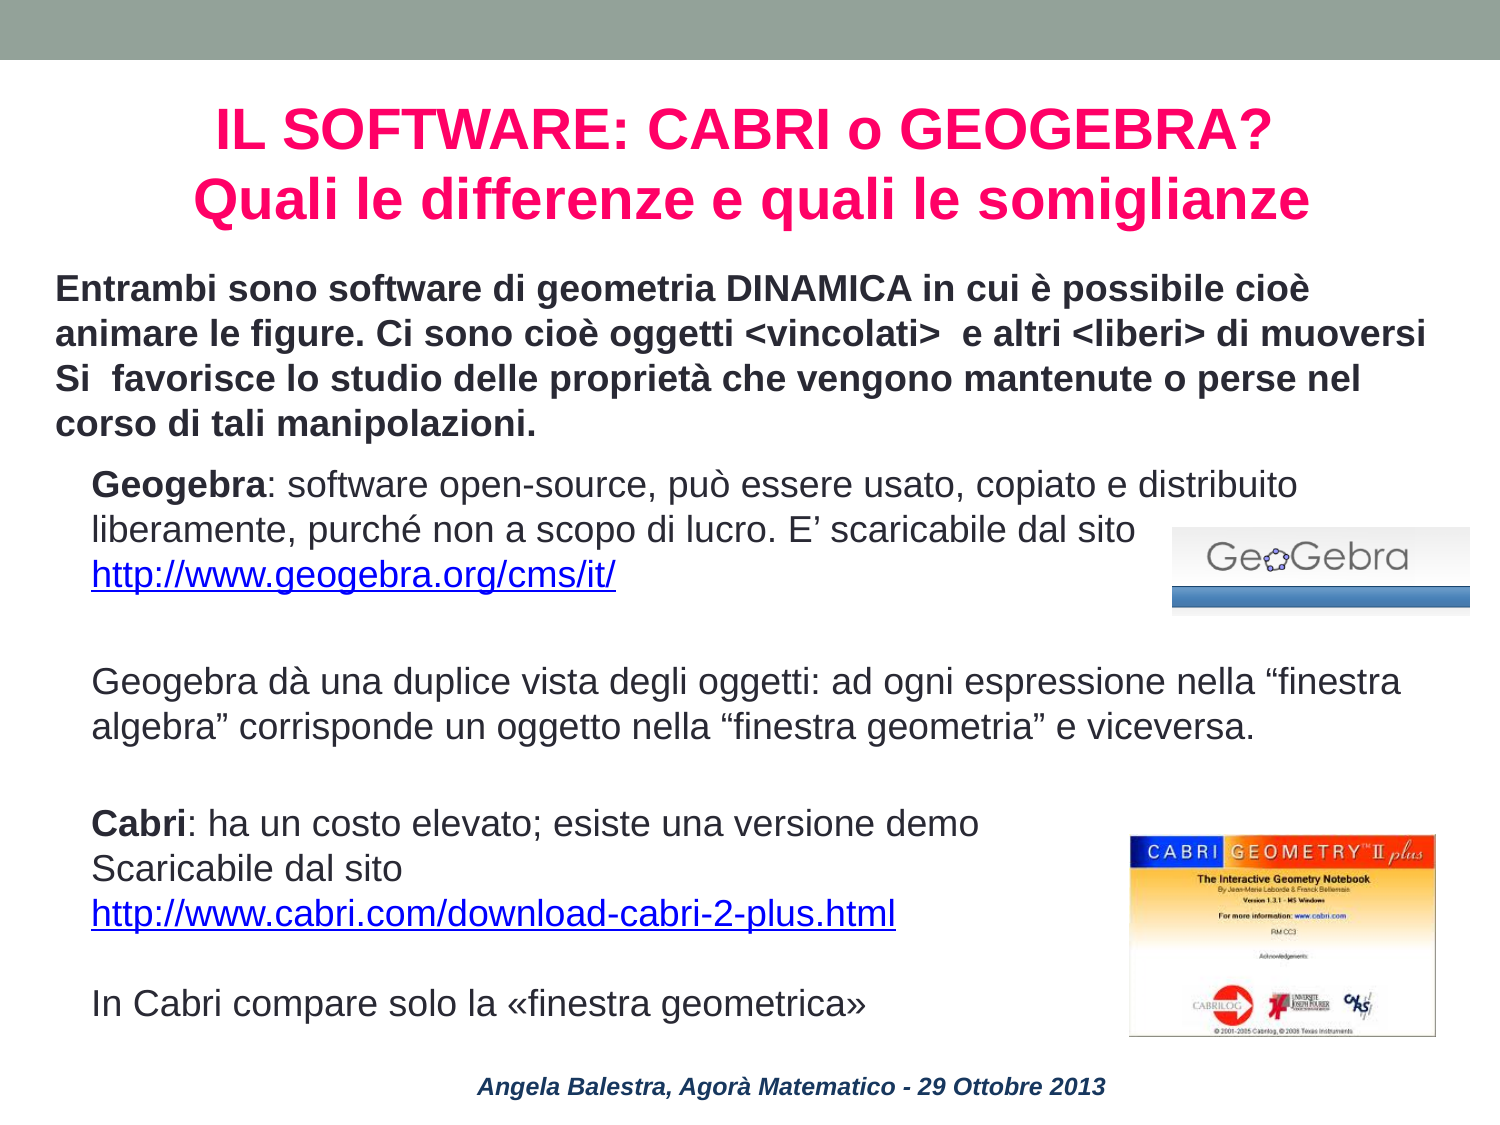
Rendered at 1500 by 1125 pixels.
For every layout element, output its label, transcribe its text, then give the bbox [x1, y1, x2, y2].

text_box Angela Balestra, Agorà Matematico - 29 Ottobre 2013 [454, 1058, 1130, 1113]
picture [1171, 526, 1470, 616]
text_box Cabri: ha un costo elevato; esiste una versione demo Scaricabile dal sito http://www.cabri.com/download-cabri-2-plus.html In Cabri compare solo la «finestra geometrica» [76, 791, 1130, 1077]
text_box Geogebra: software open-source, può essere usato, copiato e distribuito liberamente, purché non a scopo di lucro. E’ scaricabile dal sito http://www.geogebra.org/cms/it/ [76, 453, 1464, 648]
text_box Entrambi sono software di geometria DINAMICA in cui è possibile cioè animare le figure. Ci sono cioè oggetti <vincolati> e altri <liberi> di muoversi Si favorisce lo studio delle proprietà che vengono mantenute o perse nel corso di tali manipolazioni. [40, 256, 1464, 452]
picture [1129, 834, 1436, 1037]
text_box IL SOFTWARE: CABRI o GEOGEBRA? Quali le differenze e quali le somiglianze [5, 83, 1500, 239]
text_box Geogebra dà una duplice vista degli oggetti: ad ogni espressione nella “finestra algebra” corrisponde un oggetto nella “finestra geometria” e viceversa. [76, 649, 1470, 755]
